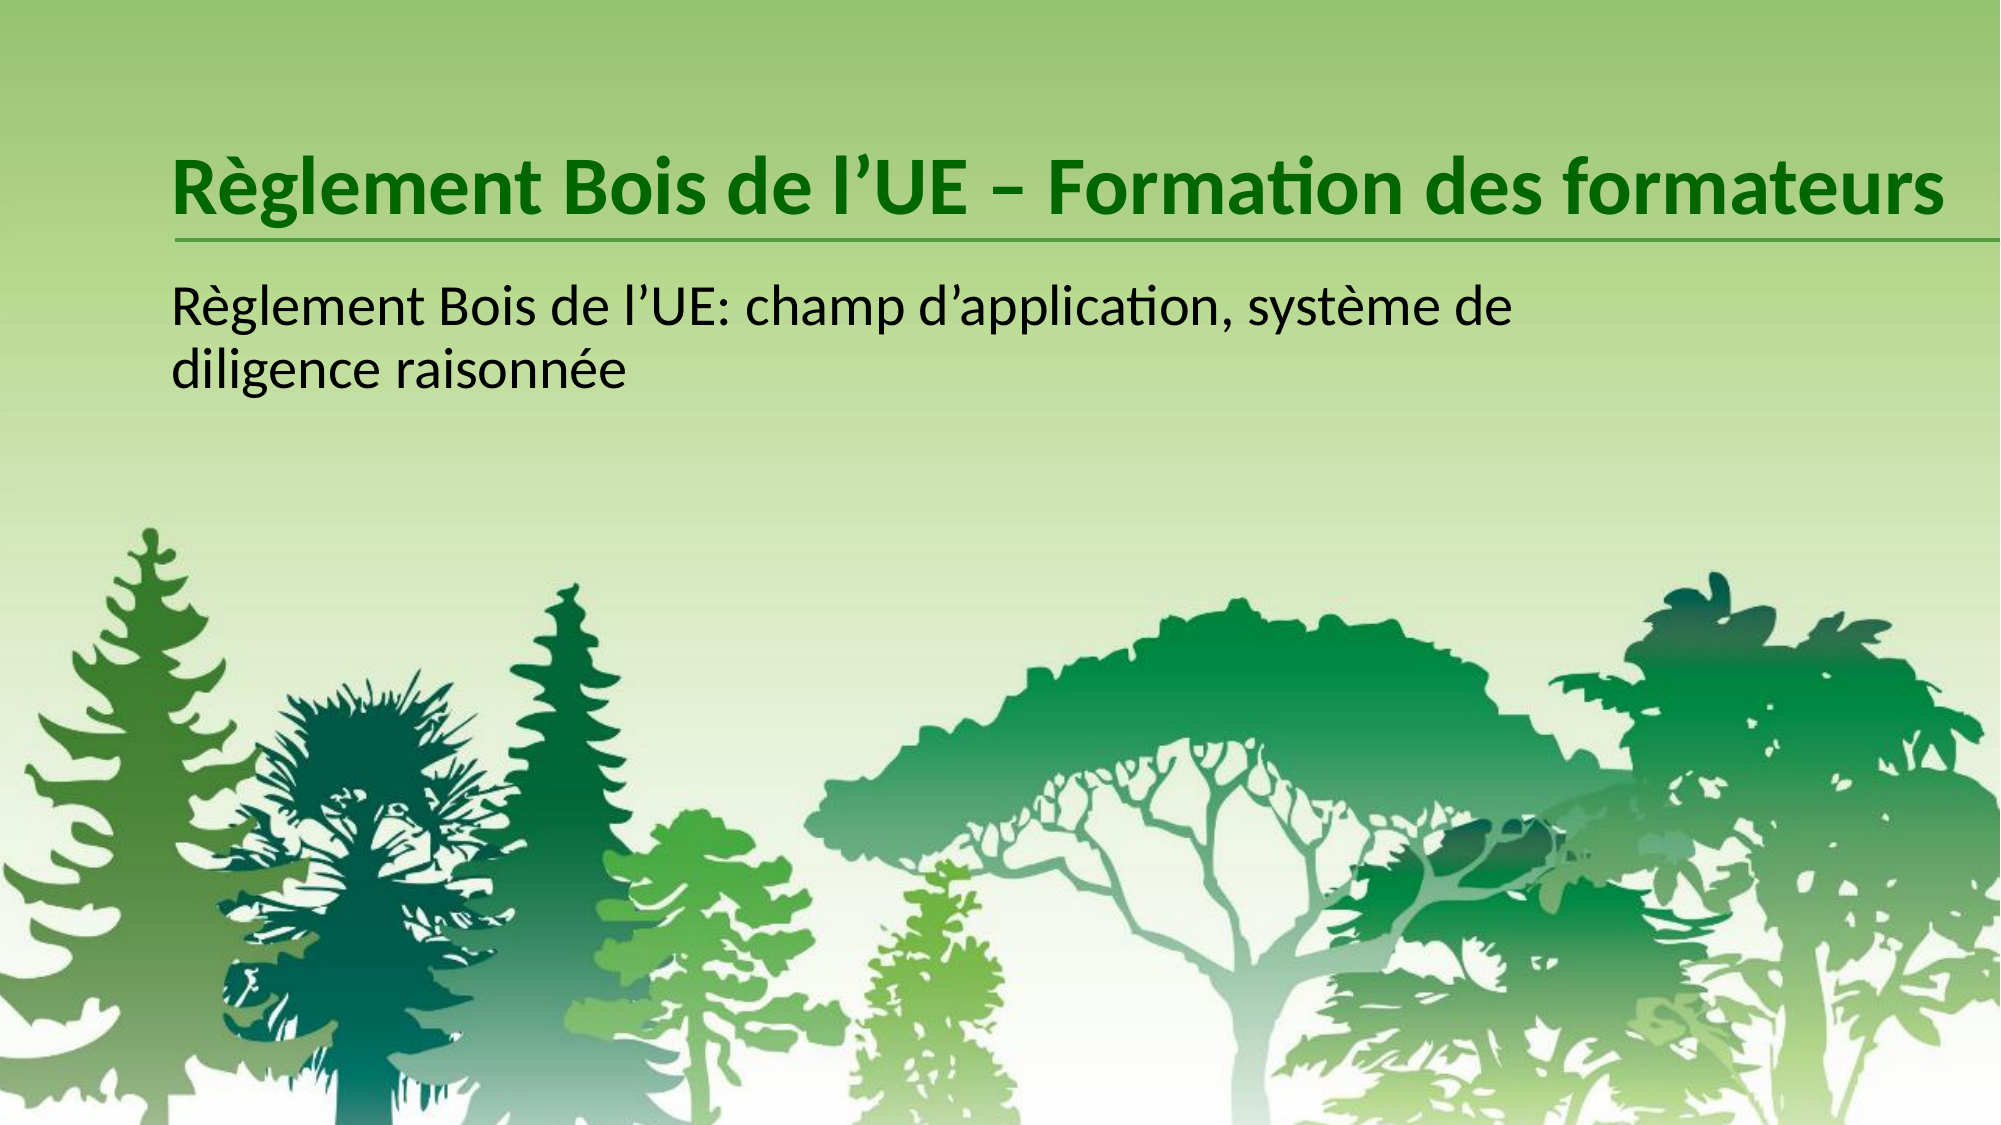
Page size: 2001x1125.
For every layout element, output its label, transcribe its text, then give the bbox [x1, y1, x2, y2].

subtitle Règlement Bois de l’UE: champ d’application, système de diligence raisonnée [156, 267, 1657, 540]
picture [0, 0, 2000, 1125]
slide_number 2 [1493, 1065, 1944, 1125]
title Règlement Bois de l’UE – Formation des formateurs [156, 95, 2000, 241]
